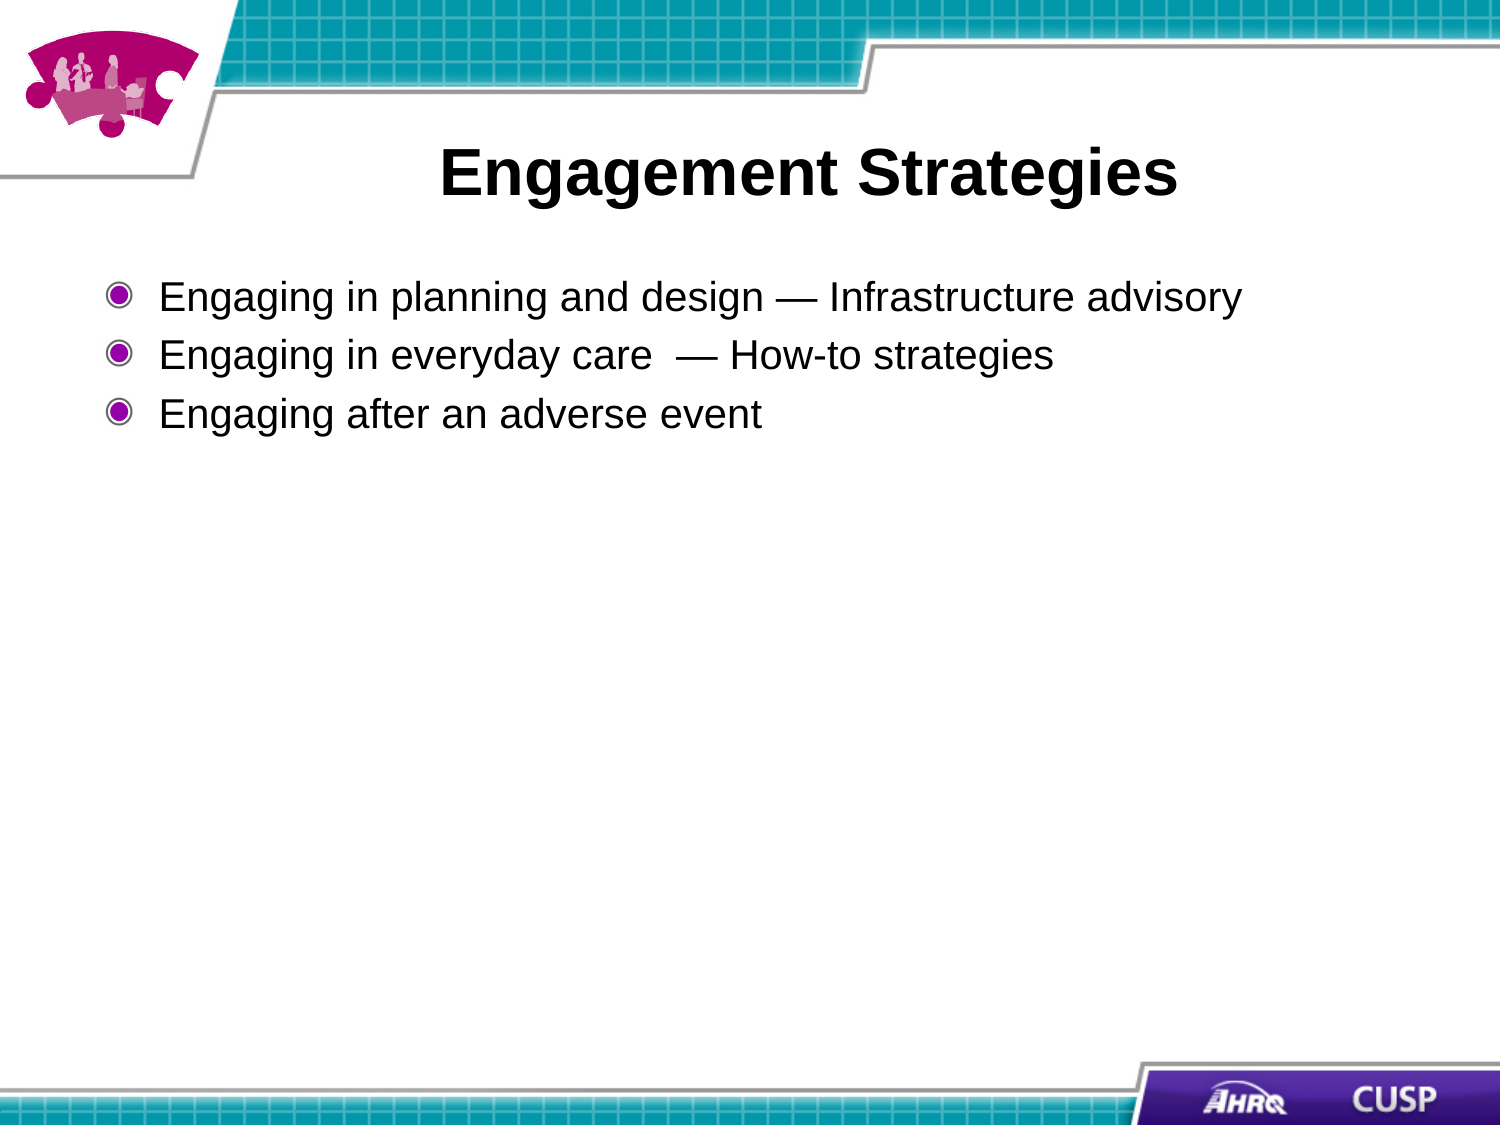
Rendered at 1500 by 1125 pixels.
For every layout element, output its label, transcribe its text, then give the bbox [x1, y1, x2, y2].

picture [0, 0, 1500, 1125]
list Engaging in planning and design — Infrastructure advisory Engaging in everyday care — How-to strategies Engaging after an adverse event [87, 262, 1425, 938]
title Engagement Strategies [212, 75, 1425, 262]
